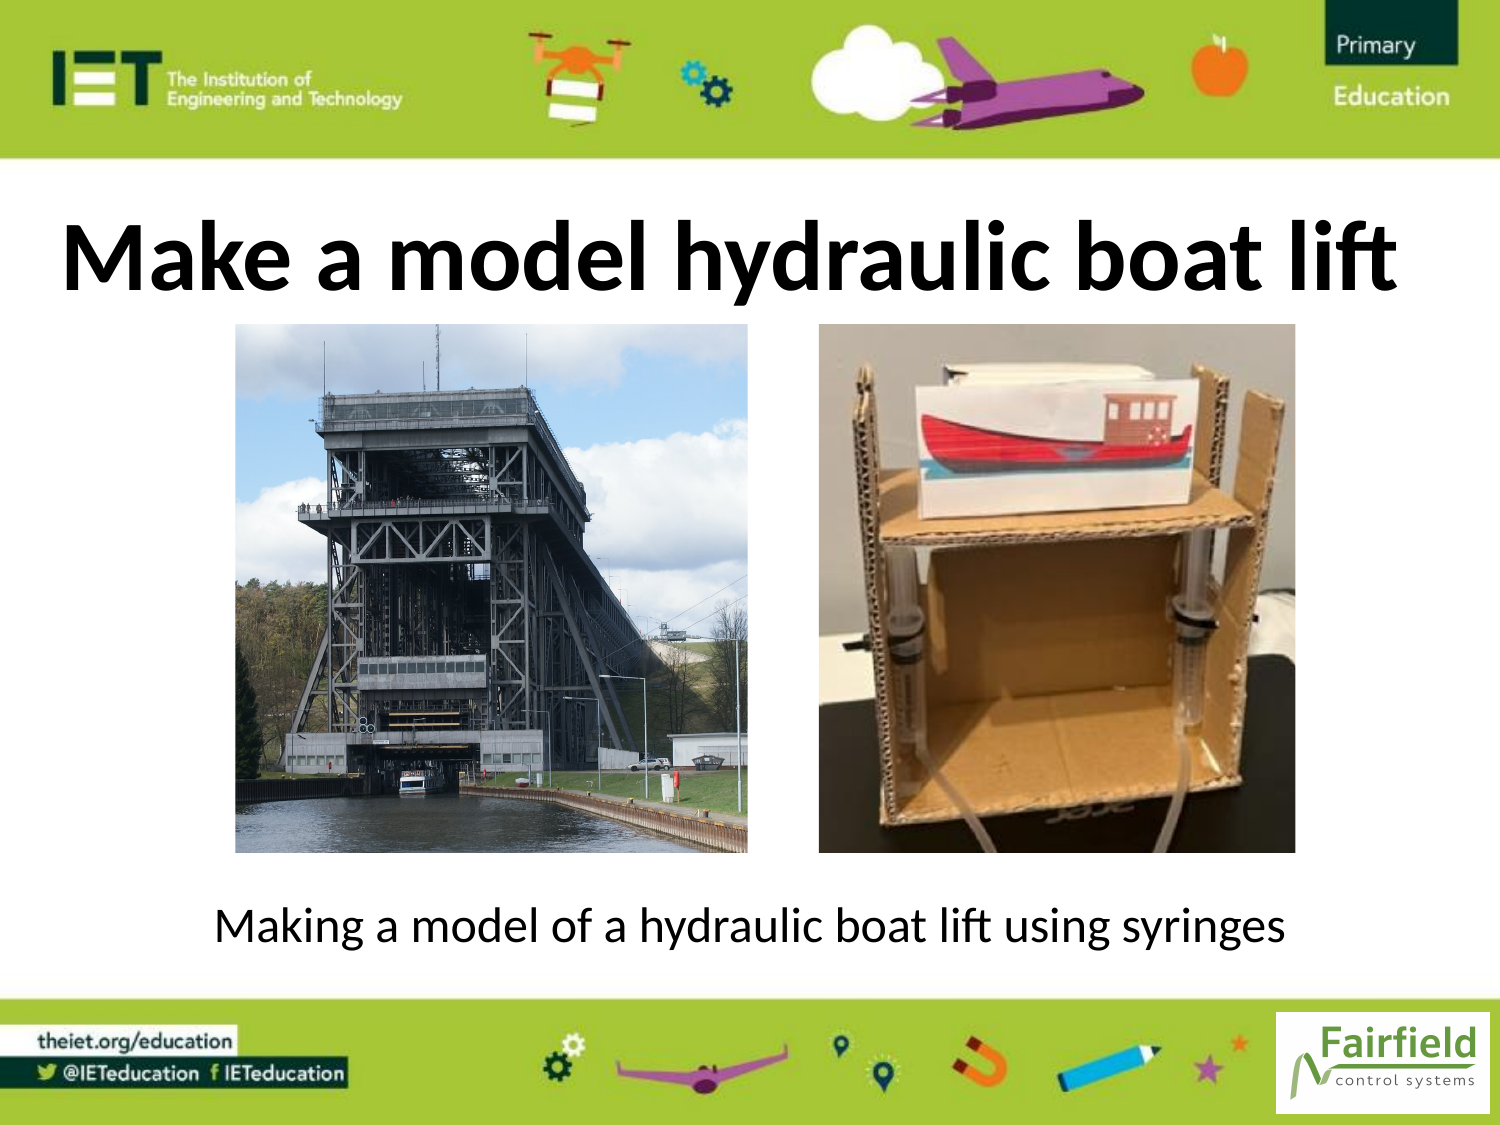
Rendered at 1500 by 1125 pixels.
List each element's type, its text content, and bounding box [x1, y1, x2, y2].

text_box Make a model hydraulic boat lift [45, 183, 1459, 318]
picture [0, 0, 1500, 1125]
text_box Making a model of a hydraulic boat lift using syringes [138, 885, 1362, 960]
